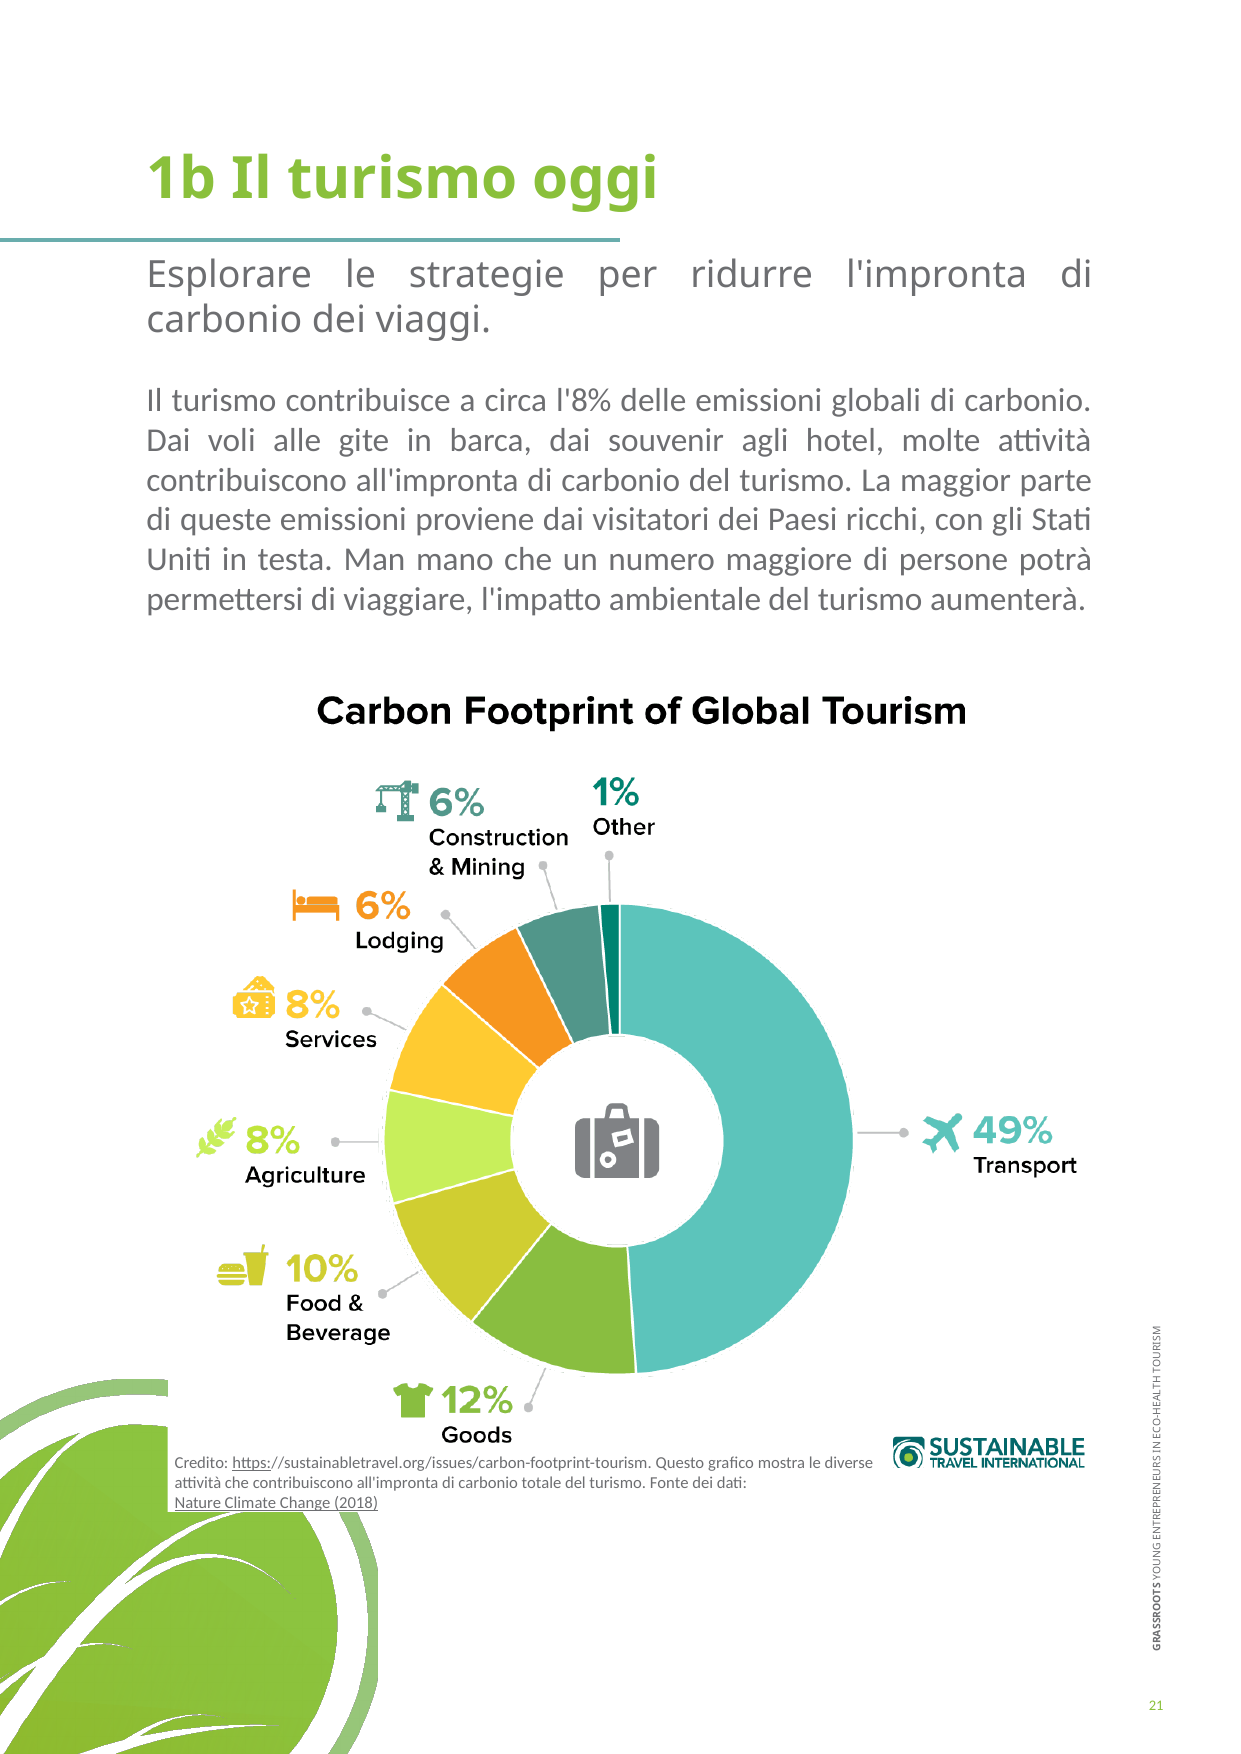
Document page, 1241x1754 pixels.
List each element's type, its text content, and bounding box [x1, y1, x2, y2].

list Il turismo contribuisce a circa l'8% delle emissioni globali di carbonio. Dai voli alle gite in barca, dai souvenir agli hotel, molte attività contribuiscono all'impronta di carbonio del turismo. La maggior parte di queste emissioni proviene dai visitatori dei Paesi ricchi, con gli Stati Uniti in testa. Man mano che un numero maggiore di persone potrà permettersi di viaggiare, l'impatto ambientale del turismo aumenterà. [131, 371, 1109, 1585]
picture [0, 1379, 378, 1754]
picture [167, 659, 1109, 1497]
list 1b Il turismo oggi [131, 132, 1109, 242]
list Esplorare le strategie per ridurre l'impronta di carbonio dei viaggi. [131, 242, 1109, 371]
text_box Credito: https://sustainabletravel.org/issues/carbon-footprint-tourism. Questo grafico mostra le diverse attività che contribuiscono all'impronta di carbonio totale del turismo. Fonte dei dati: Nature Climate Change (2018) [159, 1444, 897, 1520]
slide_number 21 [1125, 1666, 1187, 1743]
